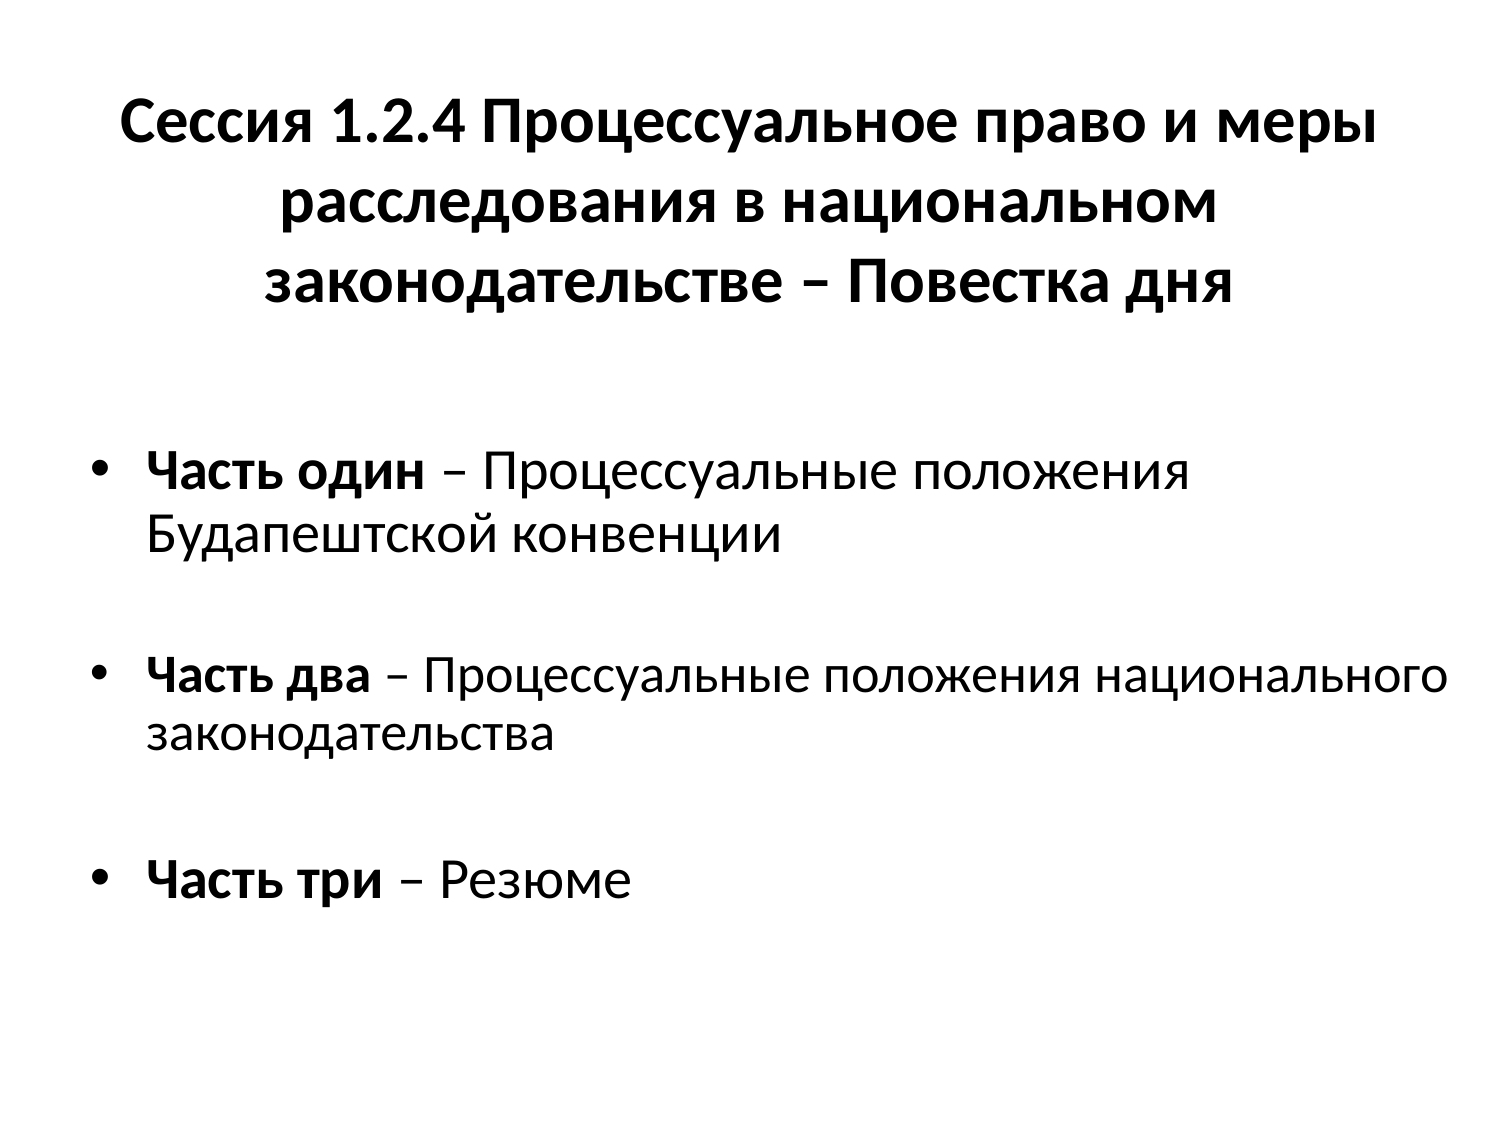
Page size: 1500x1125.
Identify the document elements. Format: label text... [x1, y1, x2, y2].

text_box Часть один – Процессуальные положения Будапештской конвенции Часть два – Процессуальные положения национального законодательства Часть три – Резюме [75, 350, 1472, 970]
title Сессия 1.2.4 Процессуальное право и меры расследования в национальном законодательстве – Повестка дня [75, 133, 1425, 258]
